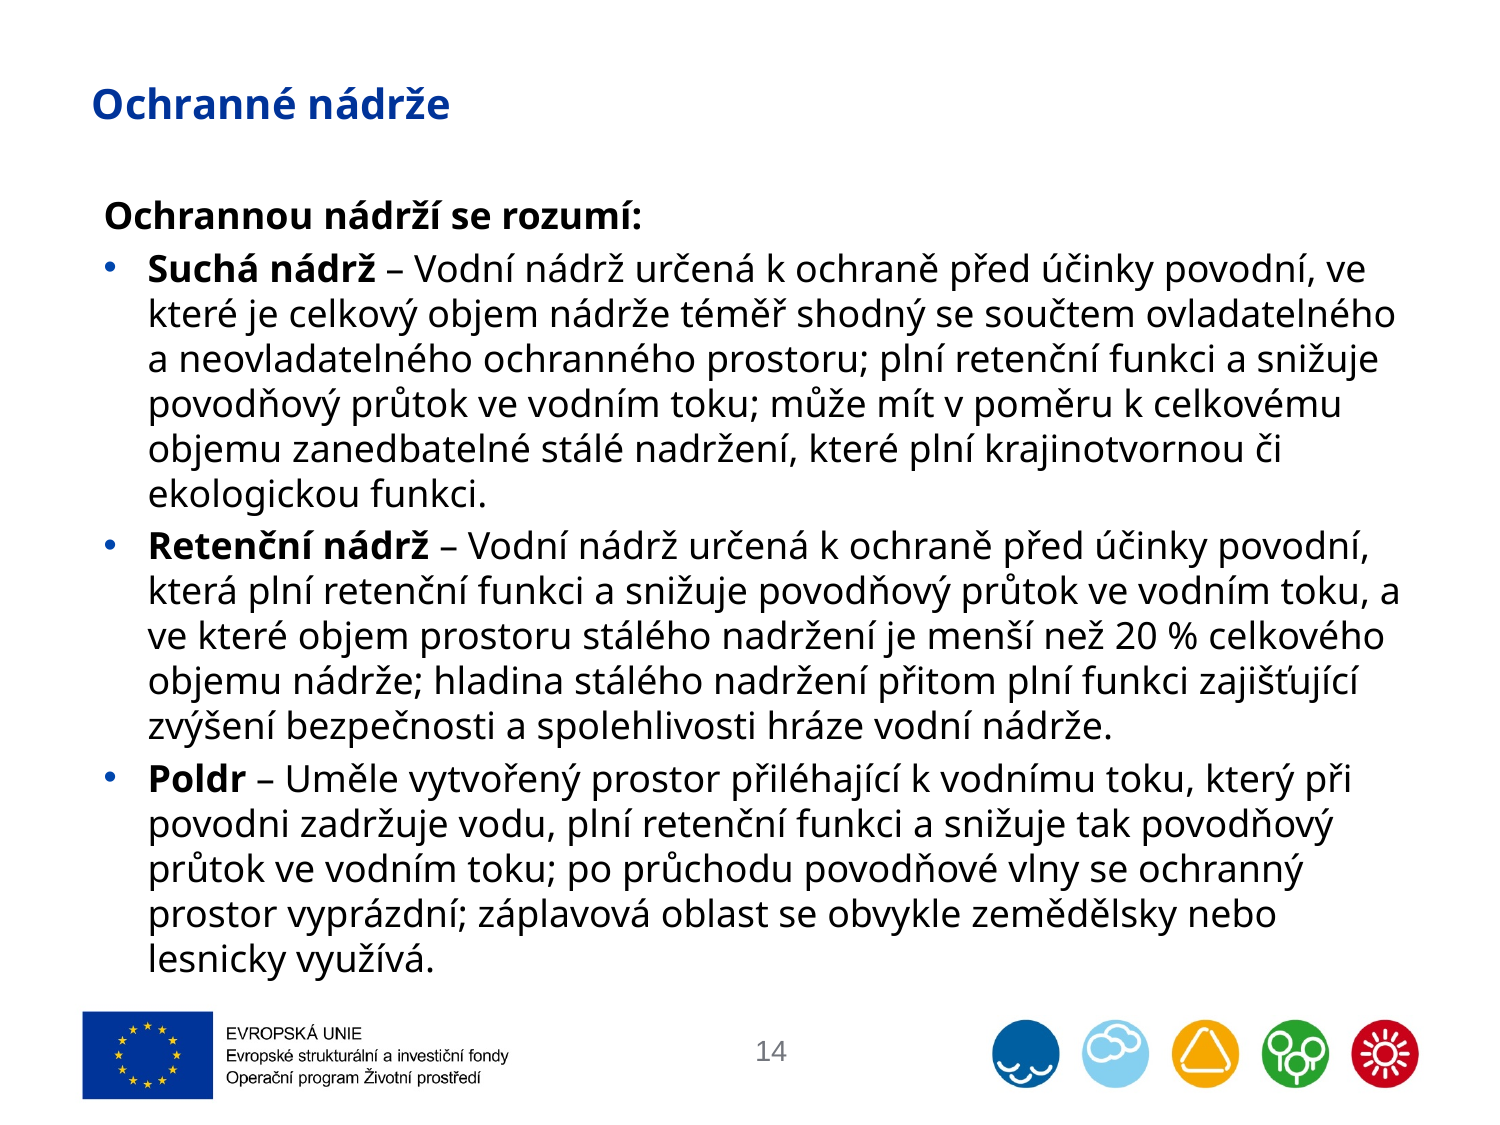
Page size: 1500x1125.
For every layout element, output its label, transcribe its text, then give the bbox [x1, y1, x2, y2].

list Ochrannou nádrží se rozumí: Suchá nádrž – Vodní nádrž určená k ochraně před účinky povodní, ve které je celkový objem nádrže téměř shodný se součtem ovladatelného a neovladatelného ochranného prostoru; plní retenční funkci a snižuje povodňový průtok ve vodním toku; může mít v poměru k celkovému objemu zanedbatelné stálé nadržení, které plní krajinotvornou či ekologickou funkci. Retenční nádrž – Vodní nádrž určená k ochraně před účinky povodní, která plní retenční funkci a snižuje povodňový průtok ve vodním toku, a ve které objem prostoru stálého nadržení je menší než 20 % celkového objemu nádrže; hladina stálého nadržení přitom plní funkci zajišťující zvýšení bezpečnosti a spolehlivosti hráze vodní nádrže. Poldr – Uměle vytvořený prostor přiléhající k vodnímu toku, který při povodni zadržuje vodu, plní retenční funkci a snižuje tak povodňový průtok ve vodním toku; po průchodu povodňové vlny se ochranný prostor vyprázdní; záplavová oblast se obvykle zemědělsky nebo lesnicky využívá. [88, 184, 1418, 927]
slide_number 14 [596, 1024, 947, 1103]
title Ochranné nádrže [76, 45, 1436, 161]
picture [986, 1015, 1424, 1094]
picture [53, 999, 561, 1112]
